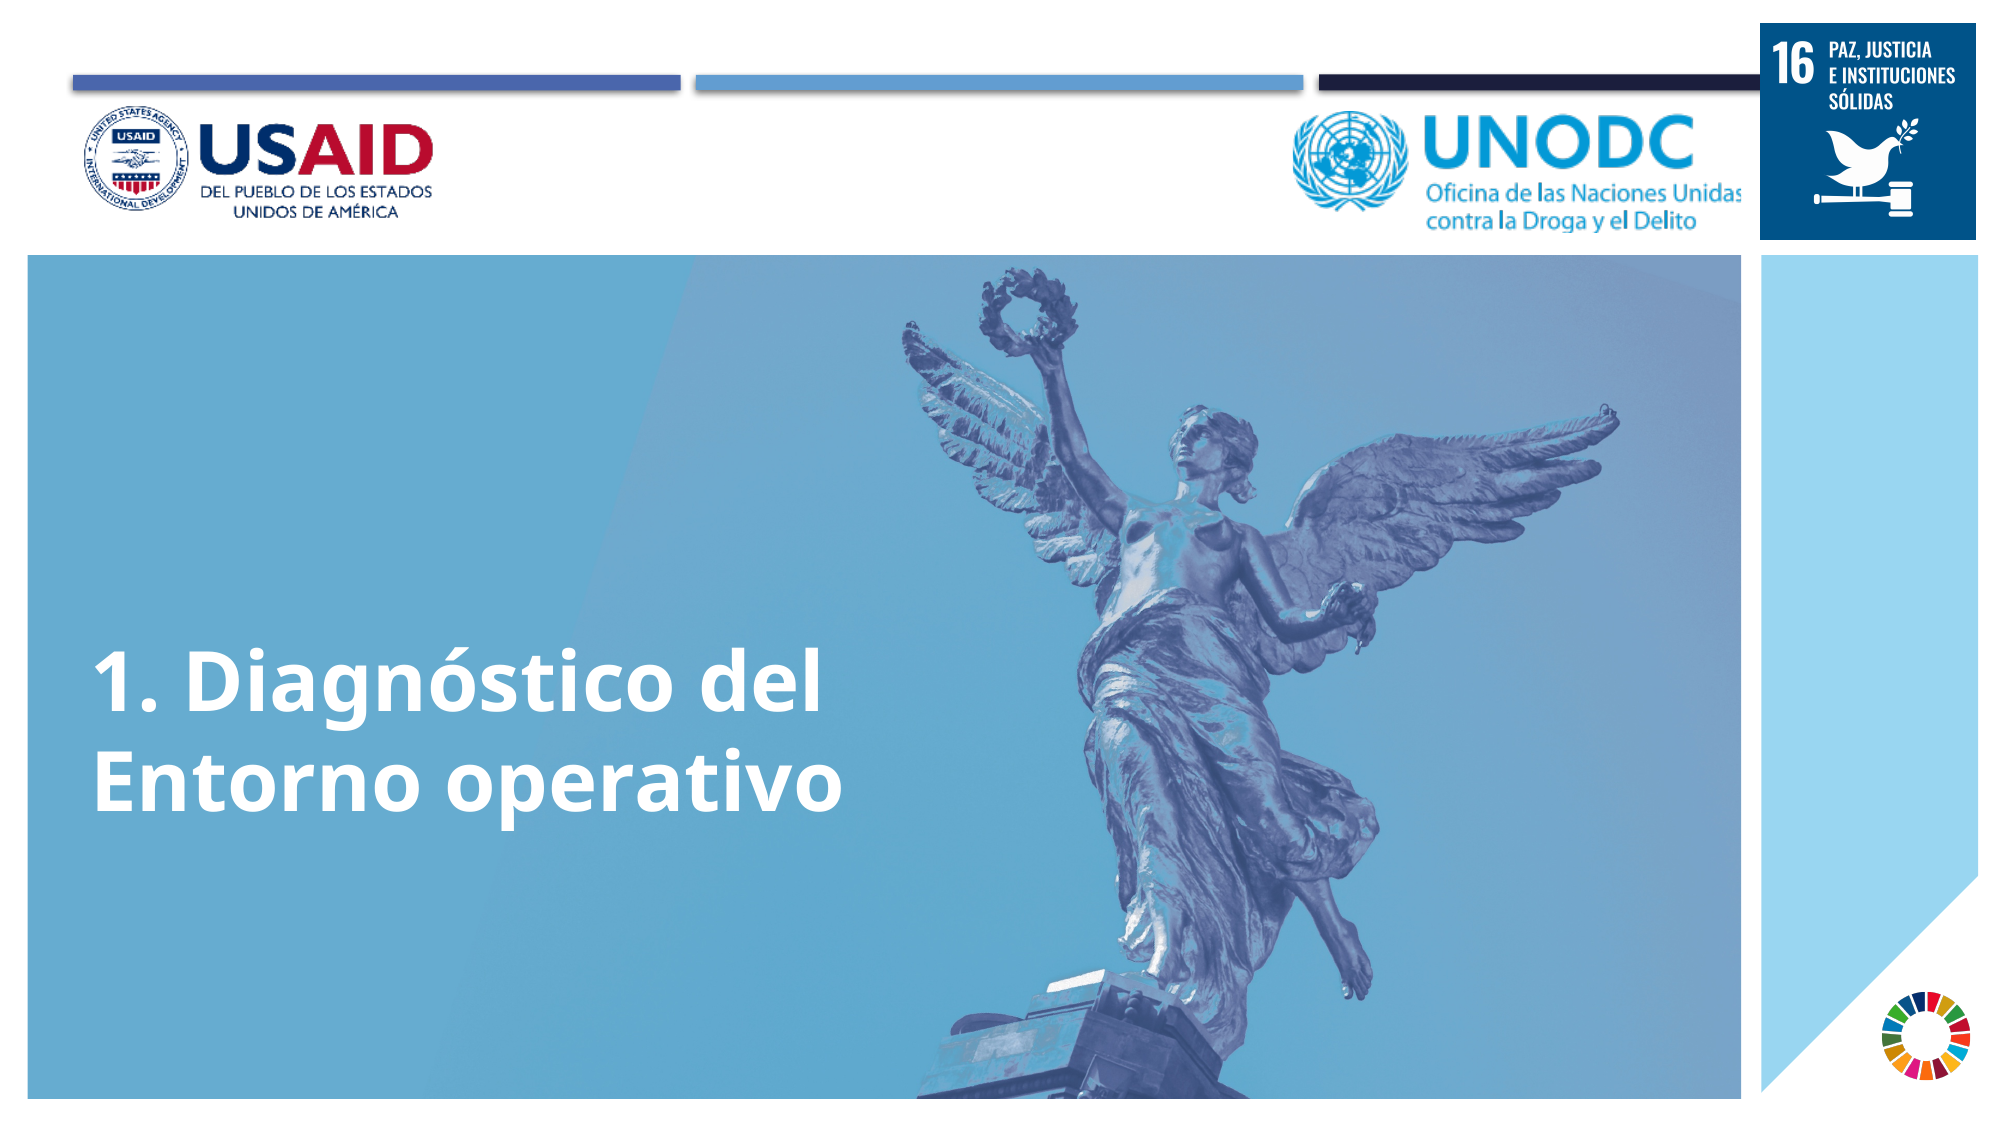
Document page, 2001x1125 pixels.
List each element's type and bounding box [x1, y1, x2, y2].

text_box [1727, 854, 2000, 1125]
picture [1292, 111, 1742, 233]
picture [27, 73, 1742, 1099]
picture [1759, 23, 1977, 240]
picture [1341, 147, 1354, 161]
text_box [1760, 253, 1980, 852]
